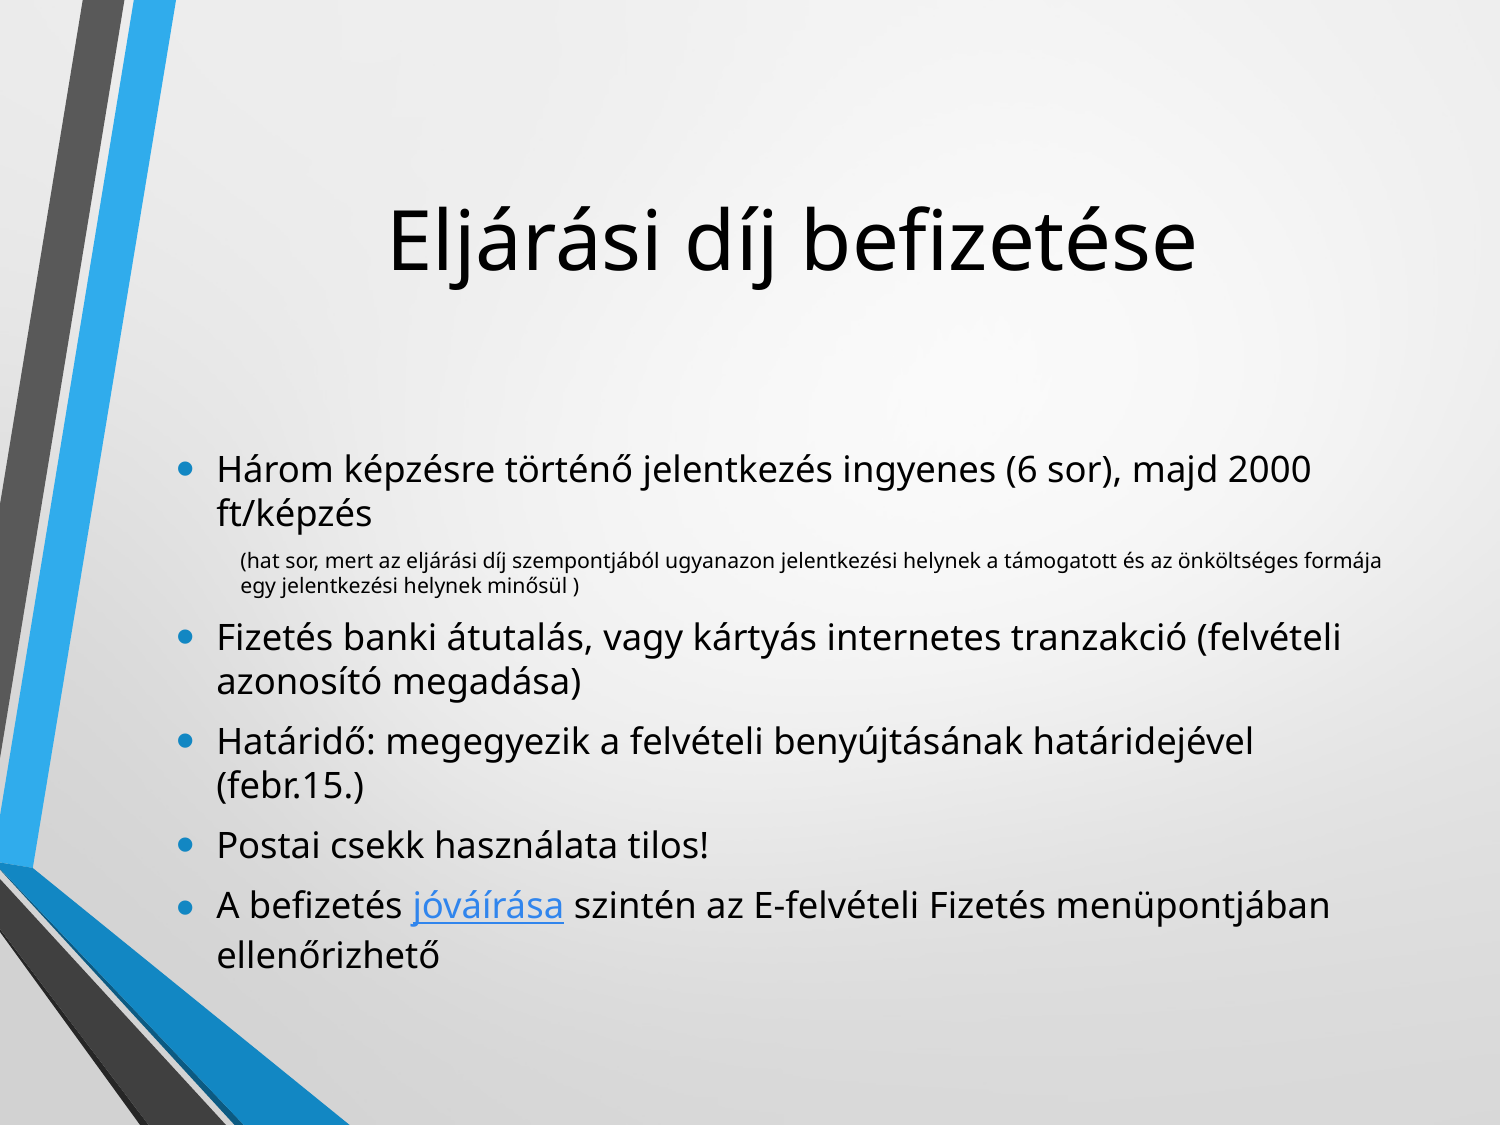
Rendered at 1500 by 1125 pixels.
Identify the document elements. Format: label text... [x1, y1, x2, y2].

list Három képzésre történő jelentkezés ingyenes (6 sor), majd 2000 ft/képzés (hat sor, mert az eljárási díj szempontjából ugyanazon jelentkezési helynek a támogatott és az önköltséges formája egy jelentkezési helynek minősül ) Fizetés banki átutalás, vagy kártyás internetes tranzakció (felvételi azonosító megadása) Határidő: megegyezik a felvételi benyújtásának határidejével (febr.15.) Postai csekk használata tilos! A befizetés jóváírása szintén az E-felvételi Fizetés menüpontjában ellenőrizhető [161, 437, 1425, 985]
title Eljárási díj befizetése [161, 75, 1425, 400]
